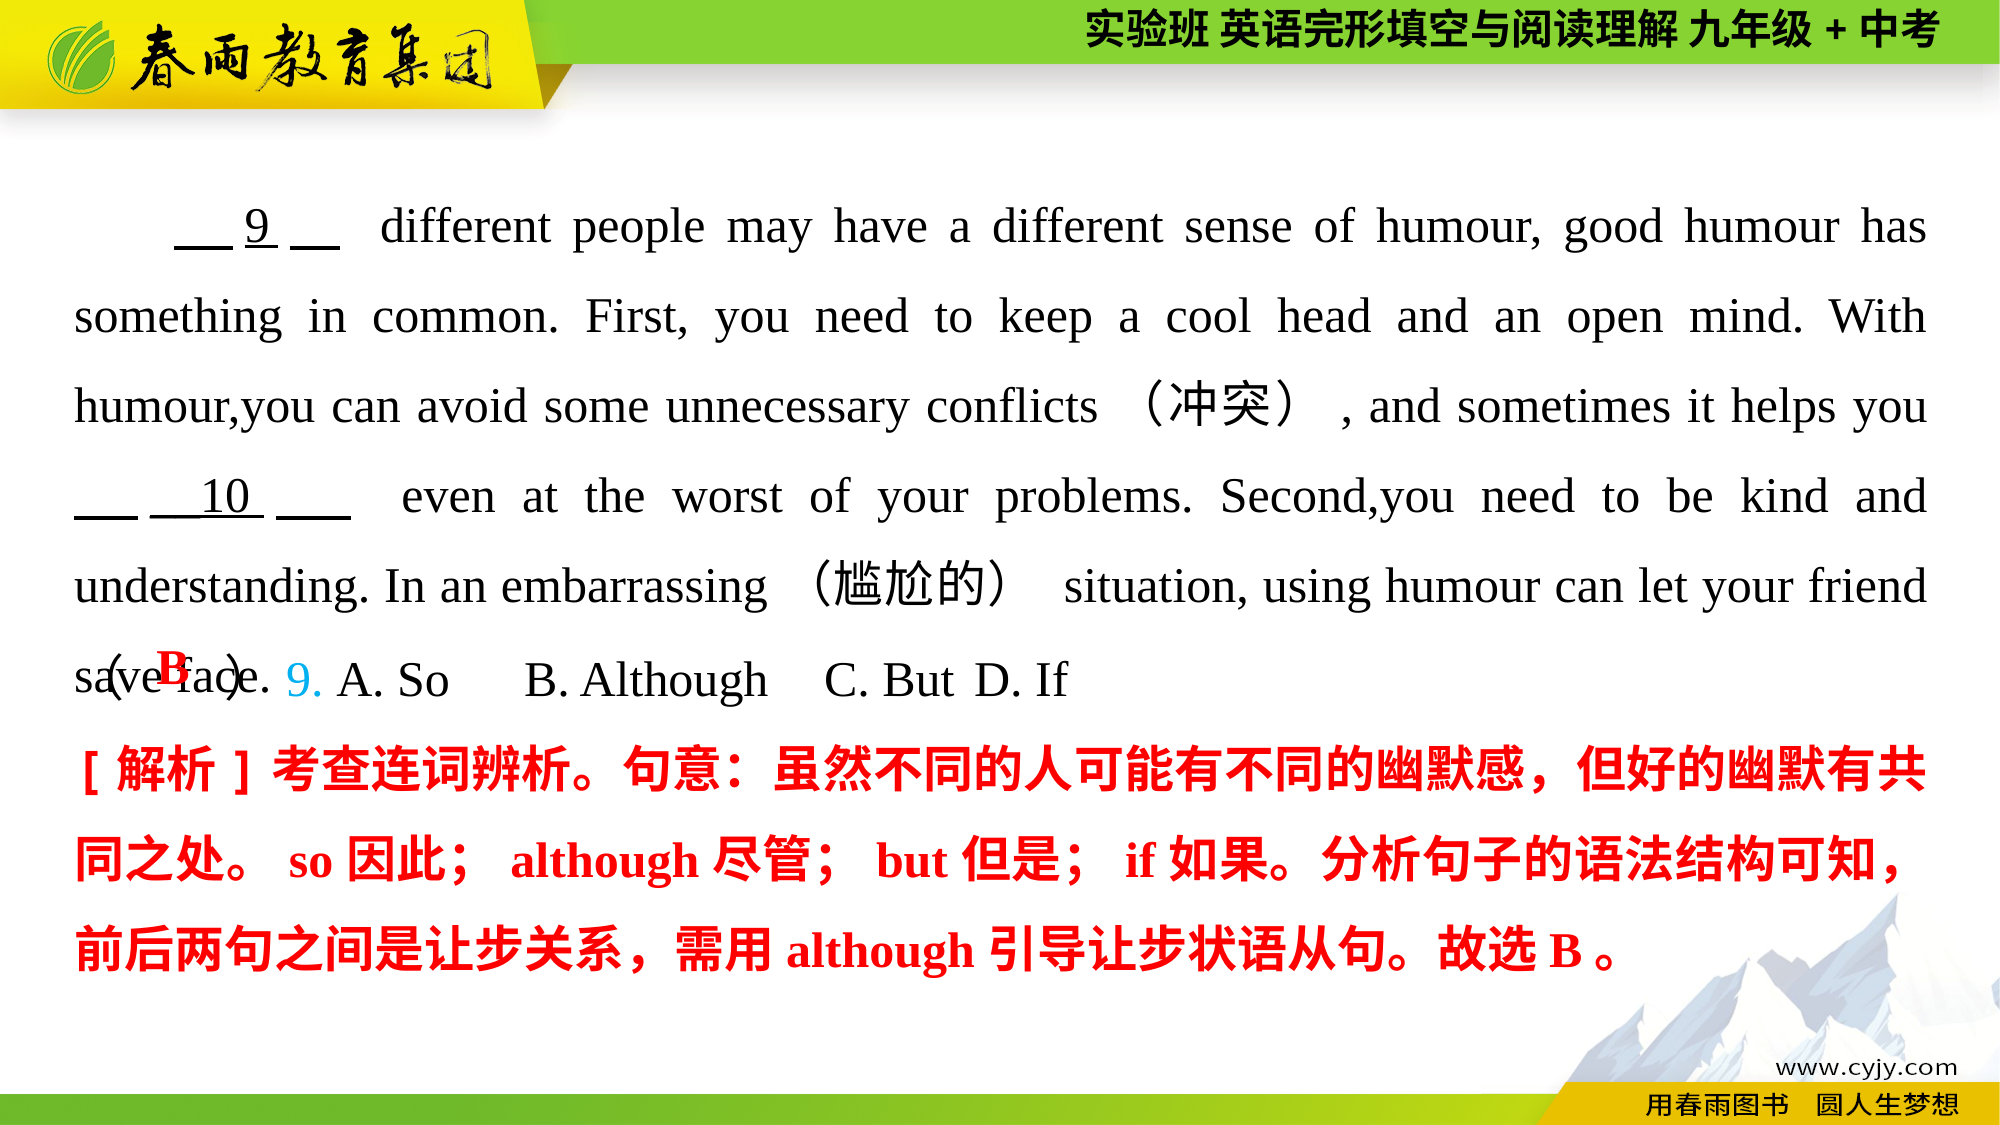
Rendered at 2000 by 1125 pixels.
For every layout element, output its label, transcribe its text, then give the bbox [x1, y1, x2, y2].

text_box B [141, 627, 205, 703]
text_box （ ）9. A. So B. Although C. But D. If [59, 608, 1944, 714]
picture [0, 0, 2000, 1125]
list 9 different people may have a different sense of humour, good humour has something in common. First, you need to keep a cool head and an open mind. With humour,you can avoid some unnecessary conflicts（冲突）, and sometimes it helps you __10 even at the worst of your problems. Second,you need to be kind and understanding. In an embarrassing（尴尬的） situation, using humour can let your friend save face. [59, 154, 1944, 608]
text_box [解析]考查连词辨析。句意：虽然不同的人可能有不同的幽默感，但好的幽默有共同之处。so因此；although尽管；but但是；if如果。分析句子的语法结构可知，前后两句之间是让步关系，需用although引导让步状语从句。故选B。 [59, 714, 1944, 985]
